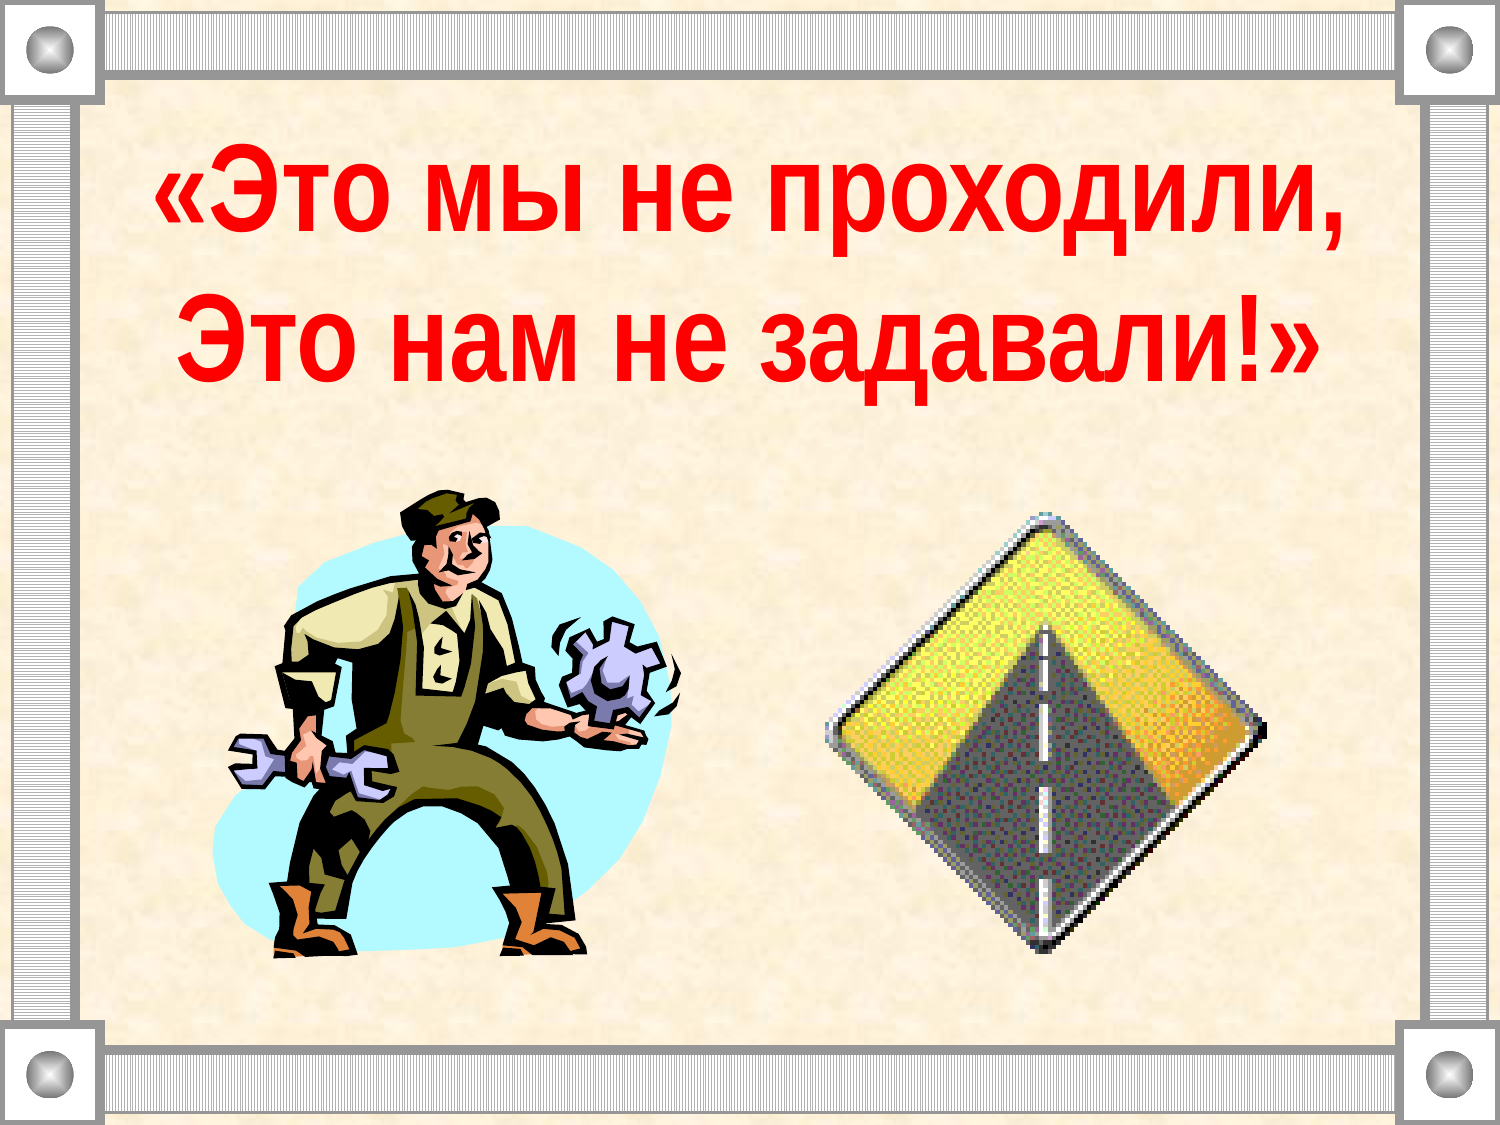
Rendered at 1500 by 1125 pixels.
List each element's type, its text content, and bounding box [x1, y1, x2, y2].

picture [0, 105, 11, 1020]
picture [105, 1114, 1395, 1125]
picture [1489, 105, 1500, 1020]
picture [105, 0, 1395, 11]
title «Это мы не проходили, Это нам не задавали!» [112, 162, 1388, 351]
picture [80, 80, 1420, 1045]
